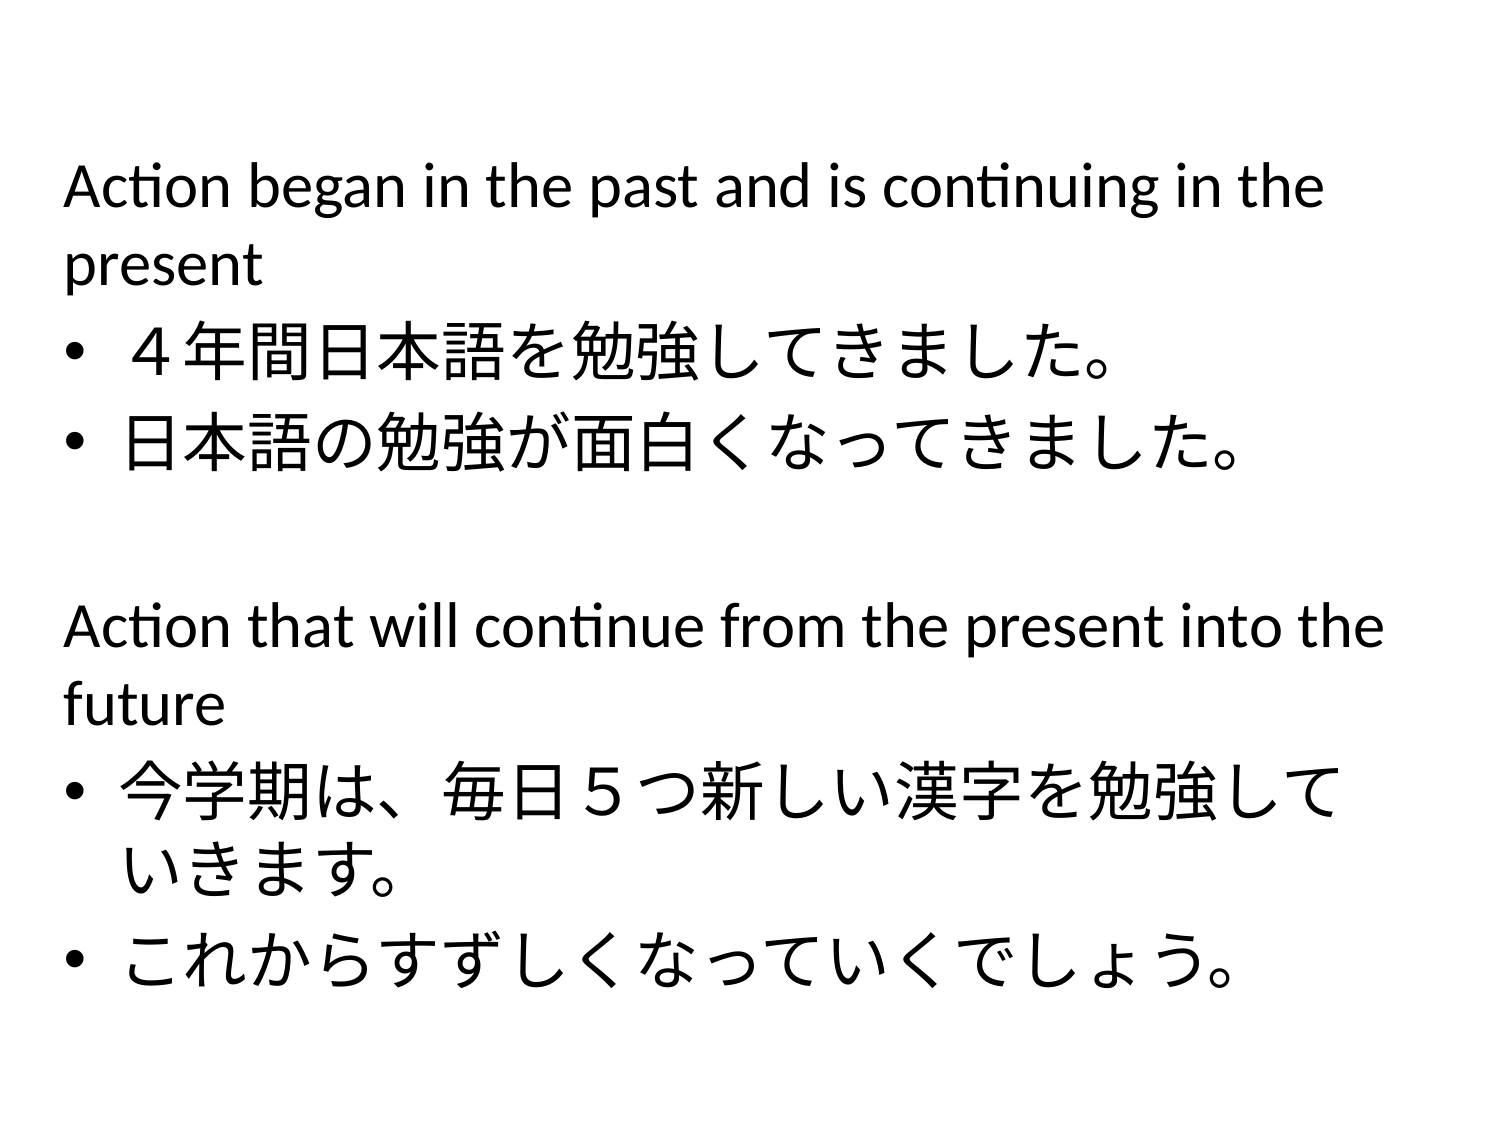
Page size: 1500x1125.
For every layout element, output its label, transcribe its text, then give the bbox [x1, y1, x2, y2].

list Action began in the past and is continuing in the present ４年間日本語を勉強してきました。 日本語の勉強が面白くなってきました。 Action that will continue from the present into the future 今学期は、毎日５つ新しい漢字を勉強していきます。 これからすずしくなっていくでしょう。 [48, 135, 1425, 1005]
